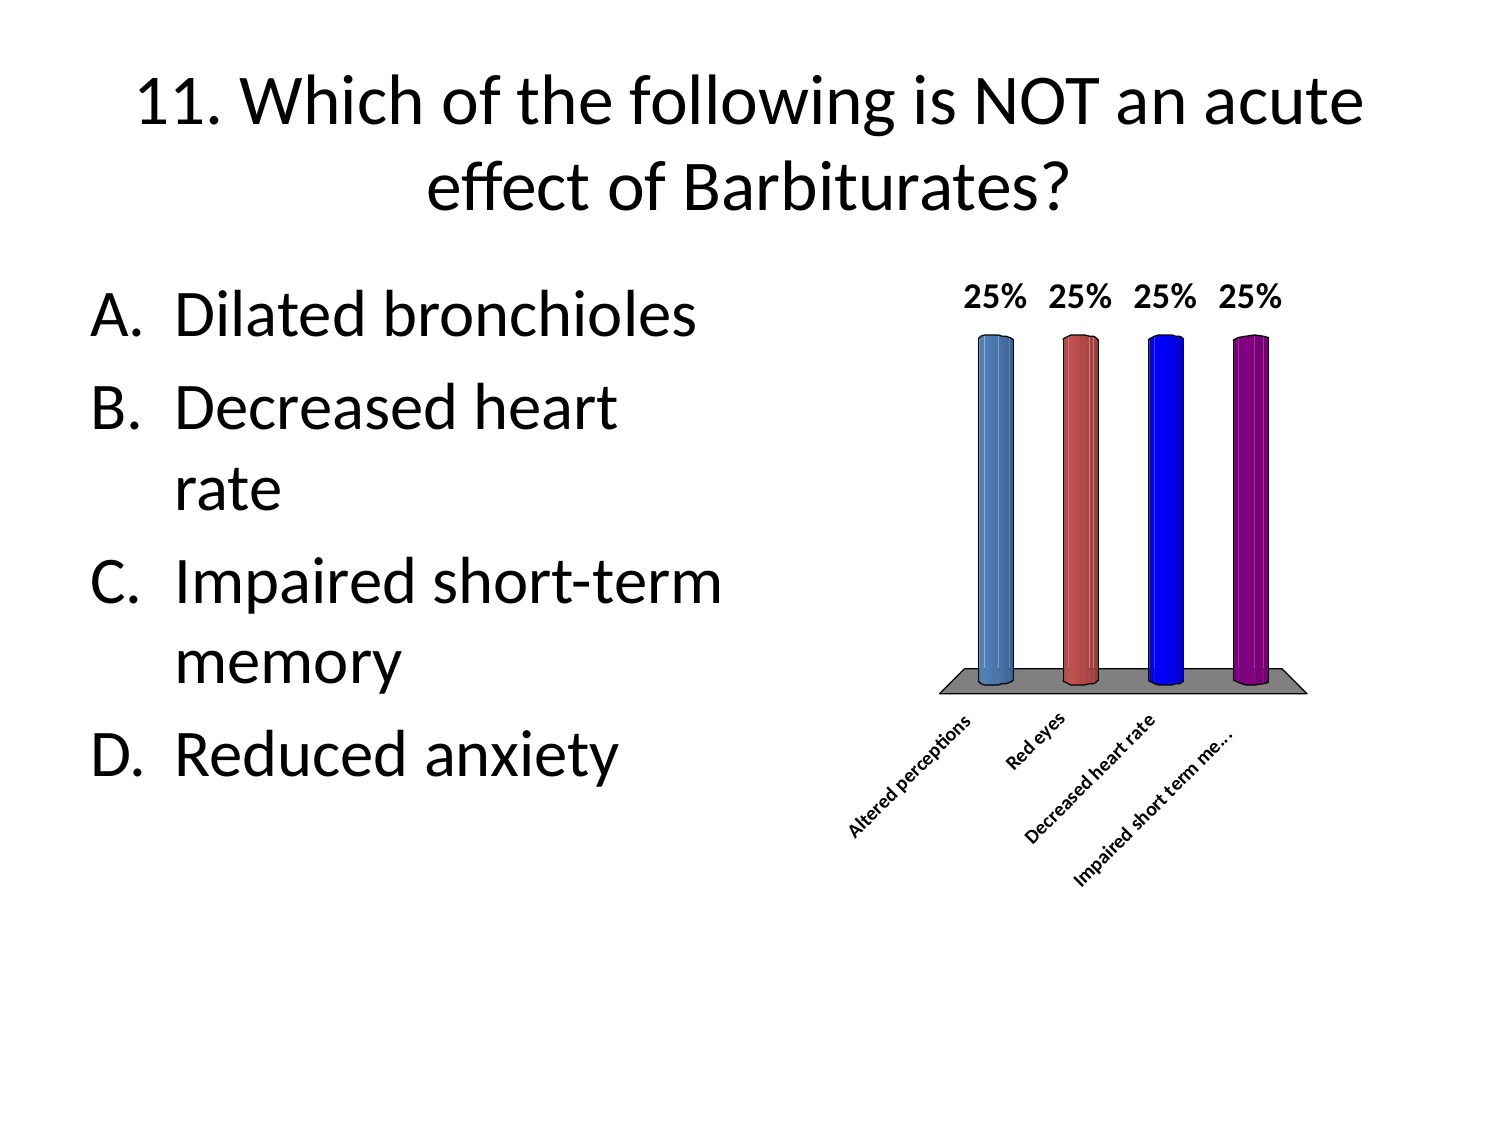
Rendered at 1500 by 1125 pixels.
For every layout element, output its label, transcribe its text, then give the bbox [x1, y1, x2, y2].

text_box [739, 262, 1490, 1107]
title 11. Which of the following is NOT an acute effect of Barbiturates? [75, 45, 1425, 233]
list Dilated bronchioles Decreased heart rate Impaired short-term memory Reduced anxiety [75, 262, 737, 1005]
